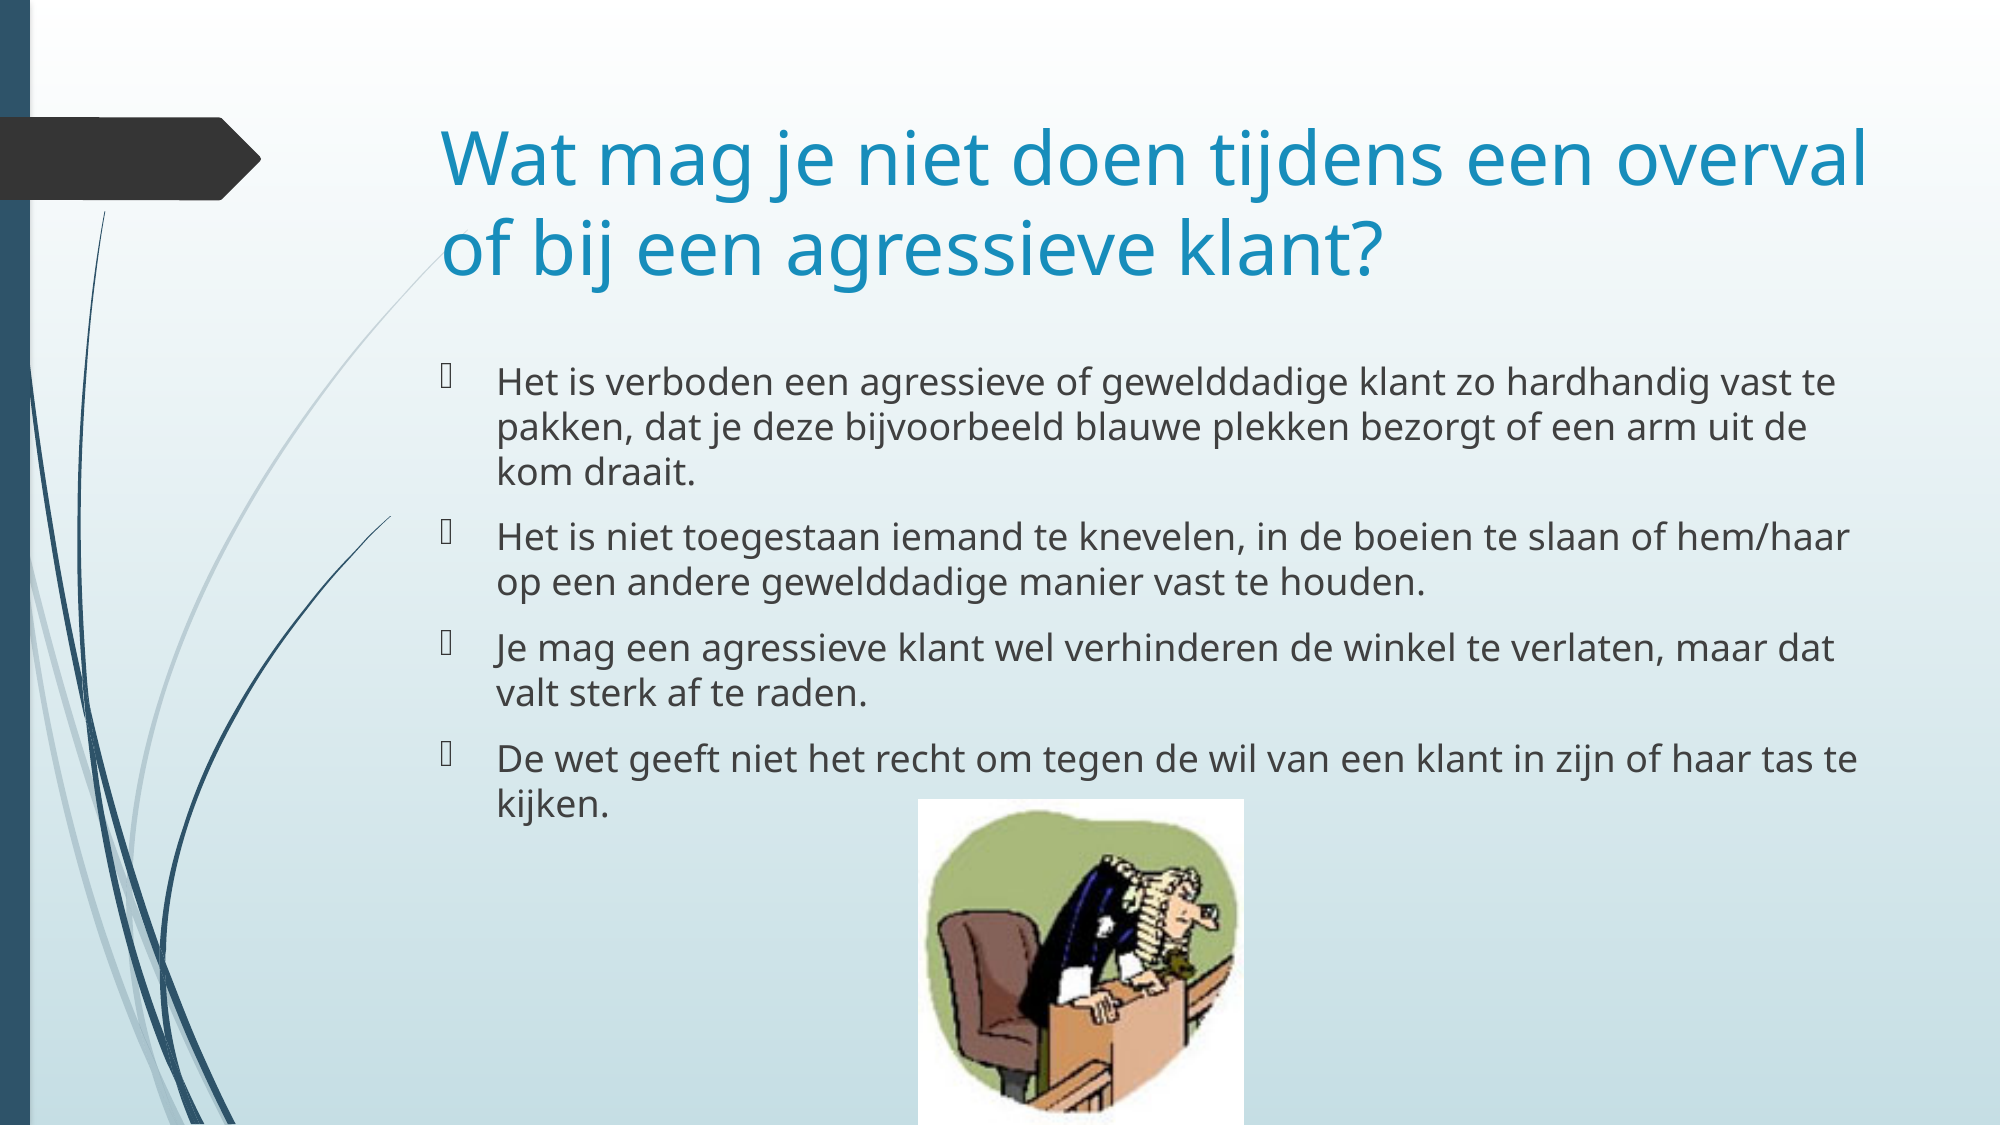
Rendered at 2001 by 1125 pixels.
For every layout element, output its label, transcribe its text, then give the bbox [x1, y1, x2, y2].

picture [918, 799, 1245, 1125]
list Het is verboden een agressieve of gewelddadige klant zo hardhandig vast te pakken, dat je deze bijvoorbeeld blauwe plekken bezorgt of een arm uit de kom draait. Het is niet toegestaan iemand te knevelen, in de boeien te slaan of hem/haar op een andere gewelddadige manier vast te houden. Je mag een agressieve klant wel verhinderen de winkel te verlaten, maar dat valt sterk af te raden. De wet geeft niet het recht om tegen de wil van een klant in zijn of haar tas te kijken. [424, 350, 1888, 970]
title Wat mag je niet doen tijdens een overval of bij een agressieve klant? [425, 102, 1888, 313]
